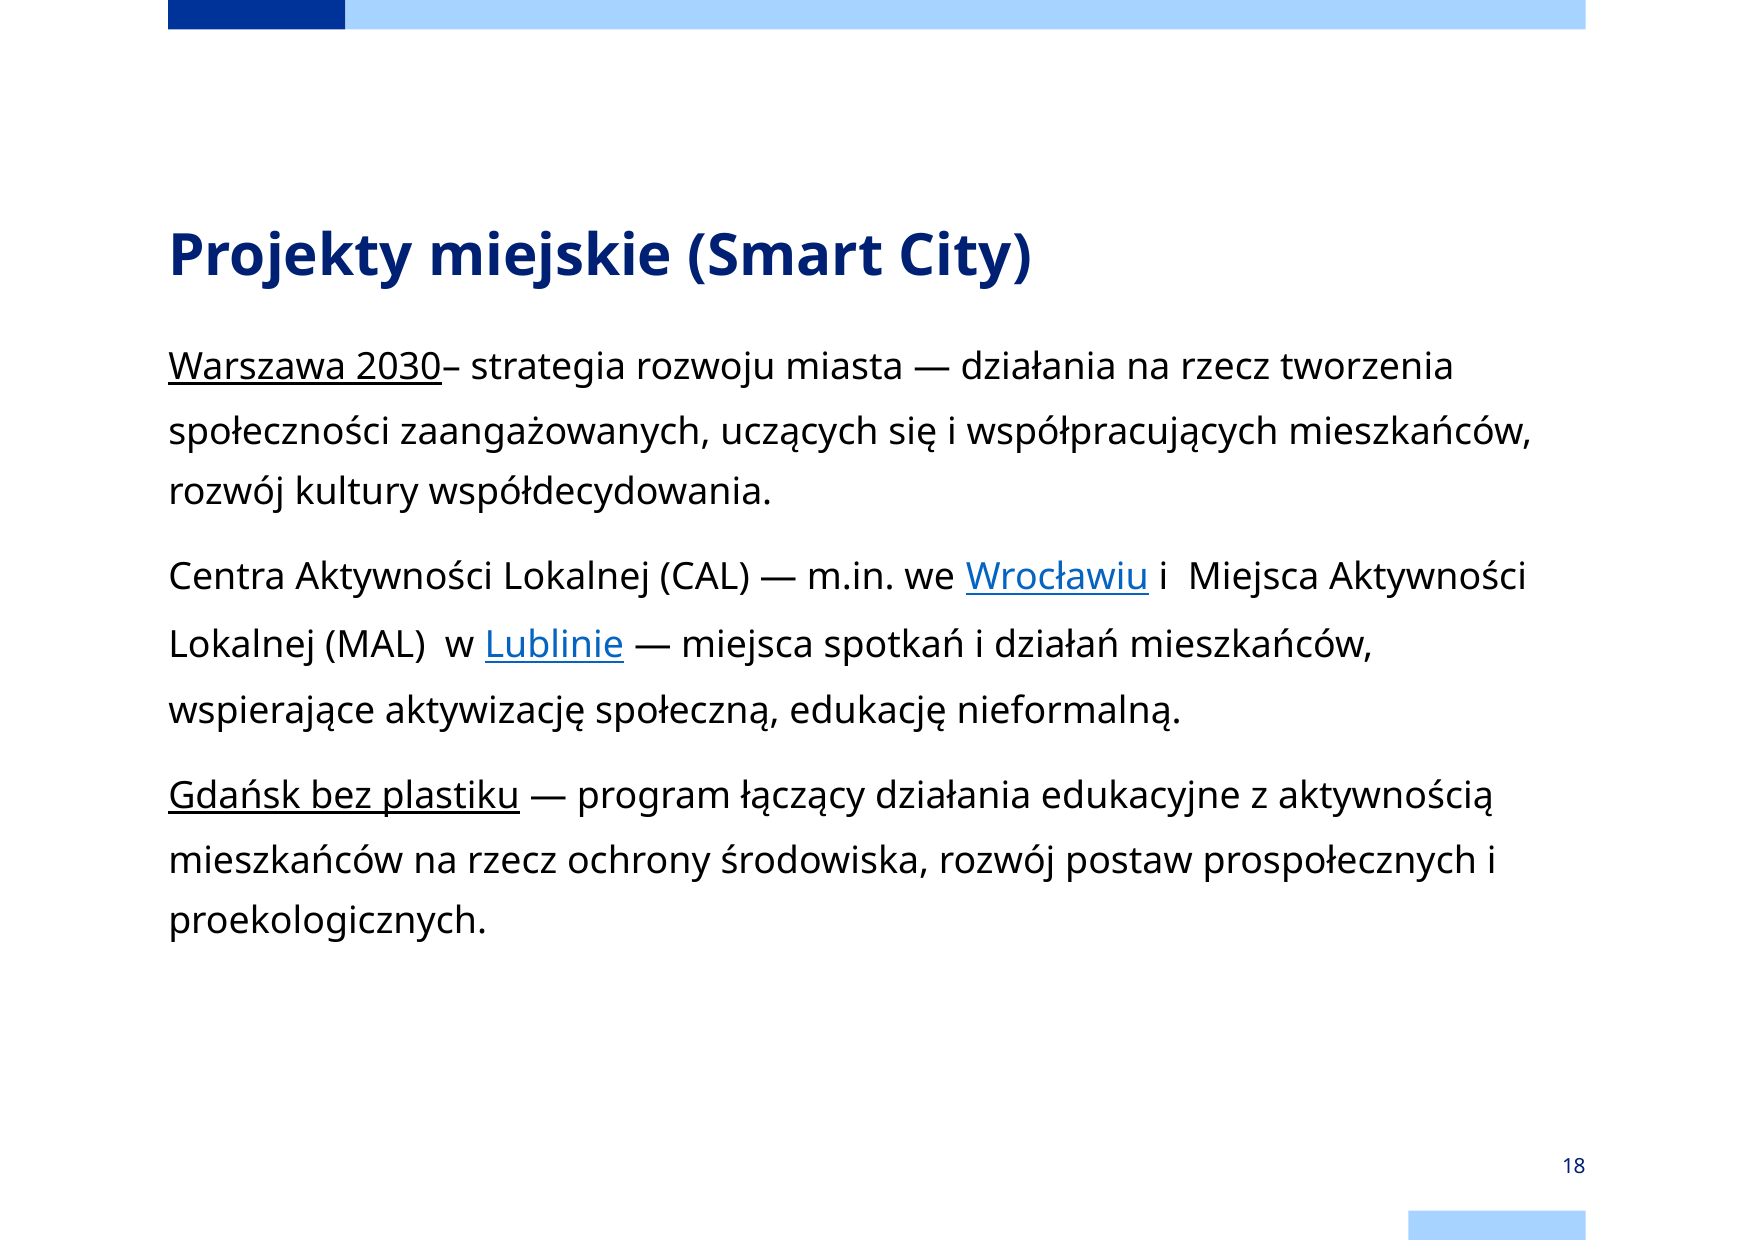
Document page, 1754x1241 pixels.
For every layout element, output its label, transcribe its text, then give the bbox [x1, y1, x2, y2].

slide_number ‹#› [1408, 1151, 1586, 1182]
title Projekty miejskie (Smart City) [168, 147, 1586, 324]
list Warszawa 2030– strategia rozwoju miasta — działania na rzecz tworzenia społeczności zaangażowanych, uczących się i współpracujących mieszkańców, rozwój kultury współdecydowania. Centra Aktywności Lokalnej (CAL) — m.in. we Wrocławiu i Miejsca Aktywności Lokalnej (MAL) w Lublinie — miejsca spotkań i działań mieszkańców, wspierające aktywizację społeczną, edukację nieformalną. Gdańsk bez plastiku — program łączący działania edukacyjne z aktywnością mieszkańców na rzecz ochrony środowiska, rozwój postaw prospołecznych i proekologicznych. [168, 324, 1586, 1093]
